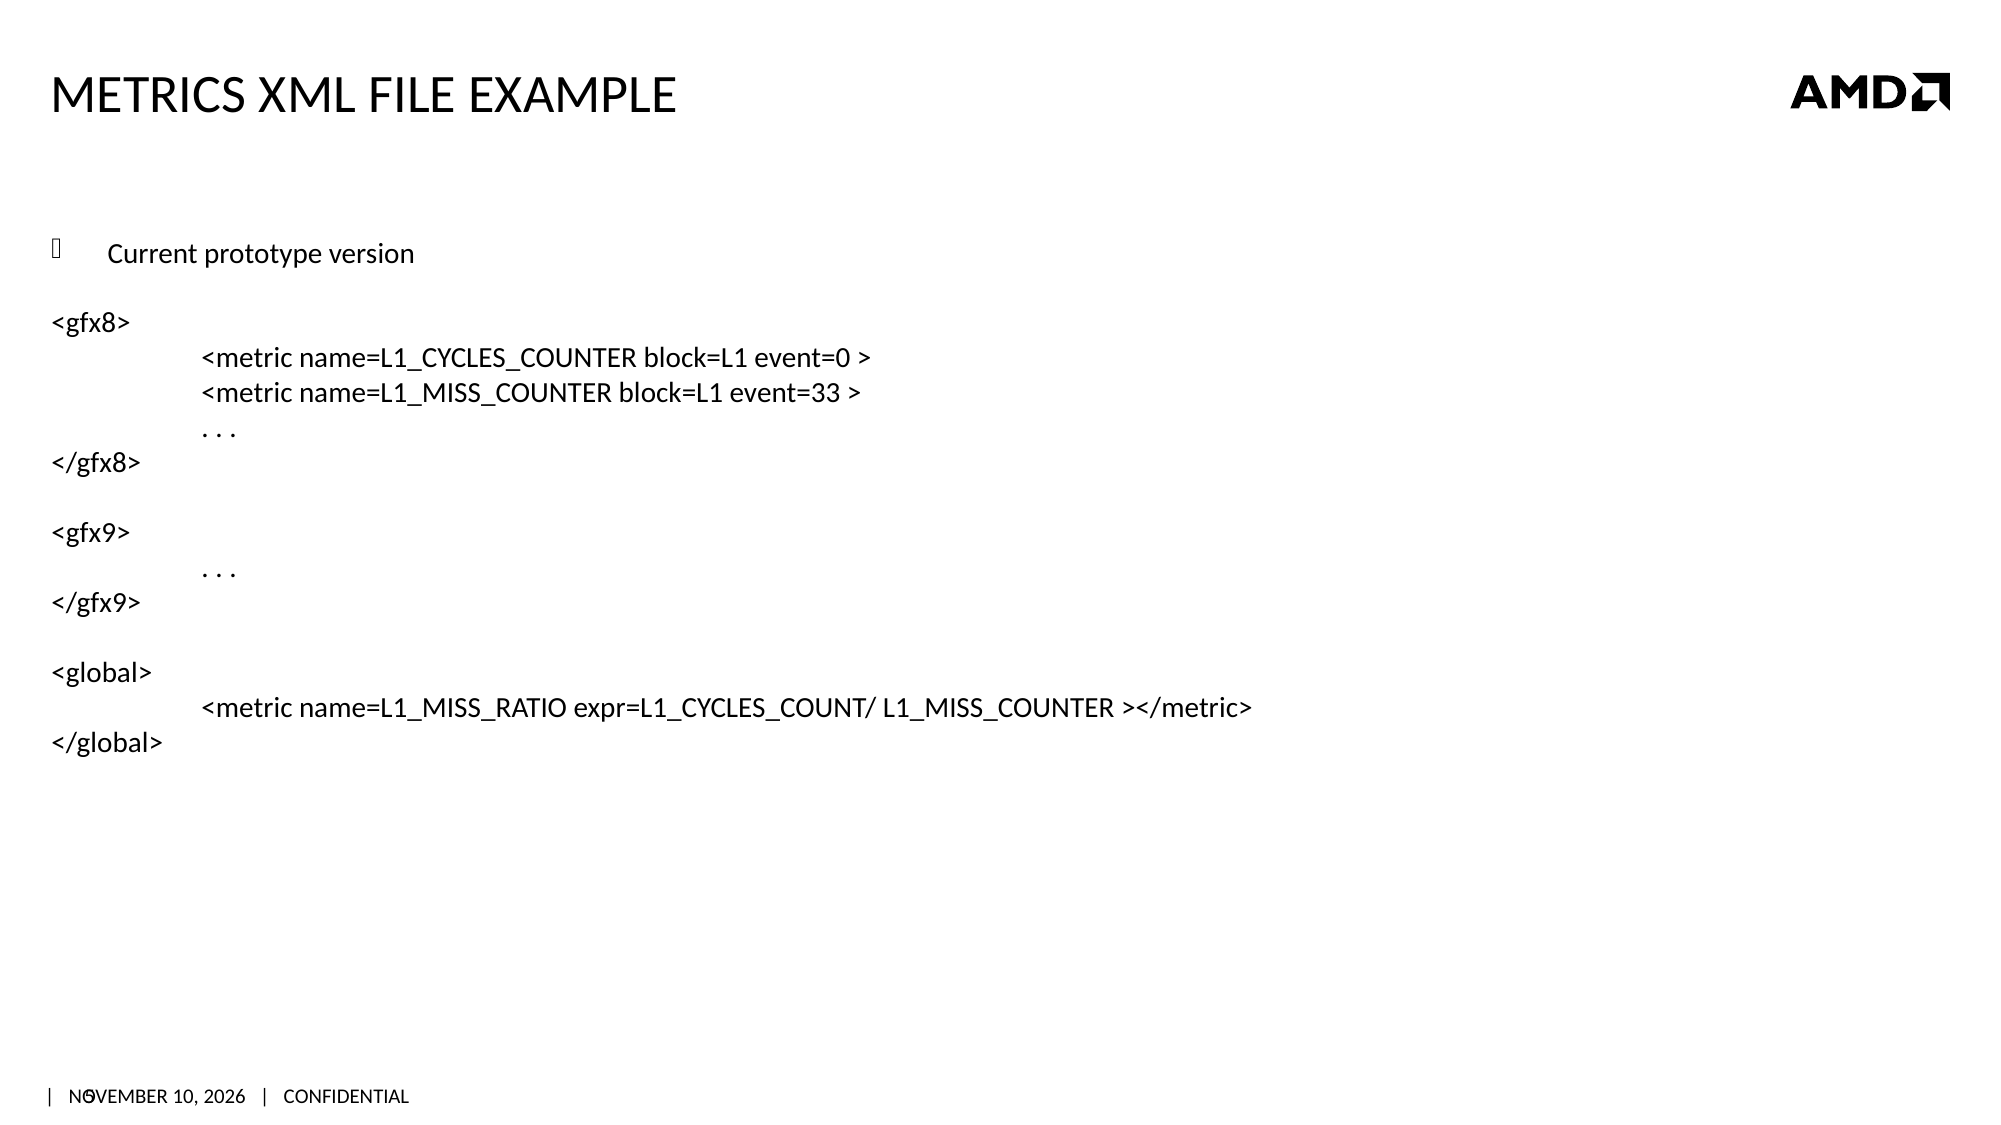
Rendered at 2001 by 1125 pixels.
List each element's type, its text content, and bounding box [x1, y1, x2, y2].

list Current prototype version <gfx8> <metric name=L1_CYCLES_COUNTER block=L1 event=0 > <metric name=L1_MISS_COUNTER block=L1 event=33 > . . . </gfx8> <gfx9> . . . </gfx9> <global> <metric name=L1_MISS_RATIO expr=L1_CYCLES_COUNT/ L1_MISS_COUNTER ></metric> </global> [51, 226, 1912, 1037]
title Metrics XML file example [50, 45, 1761, 124]
